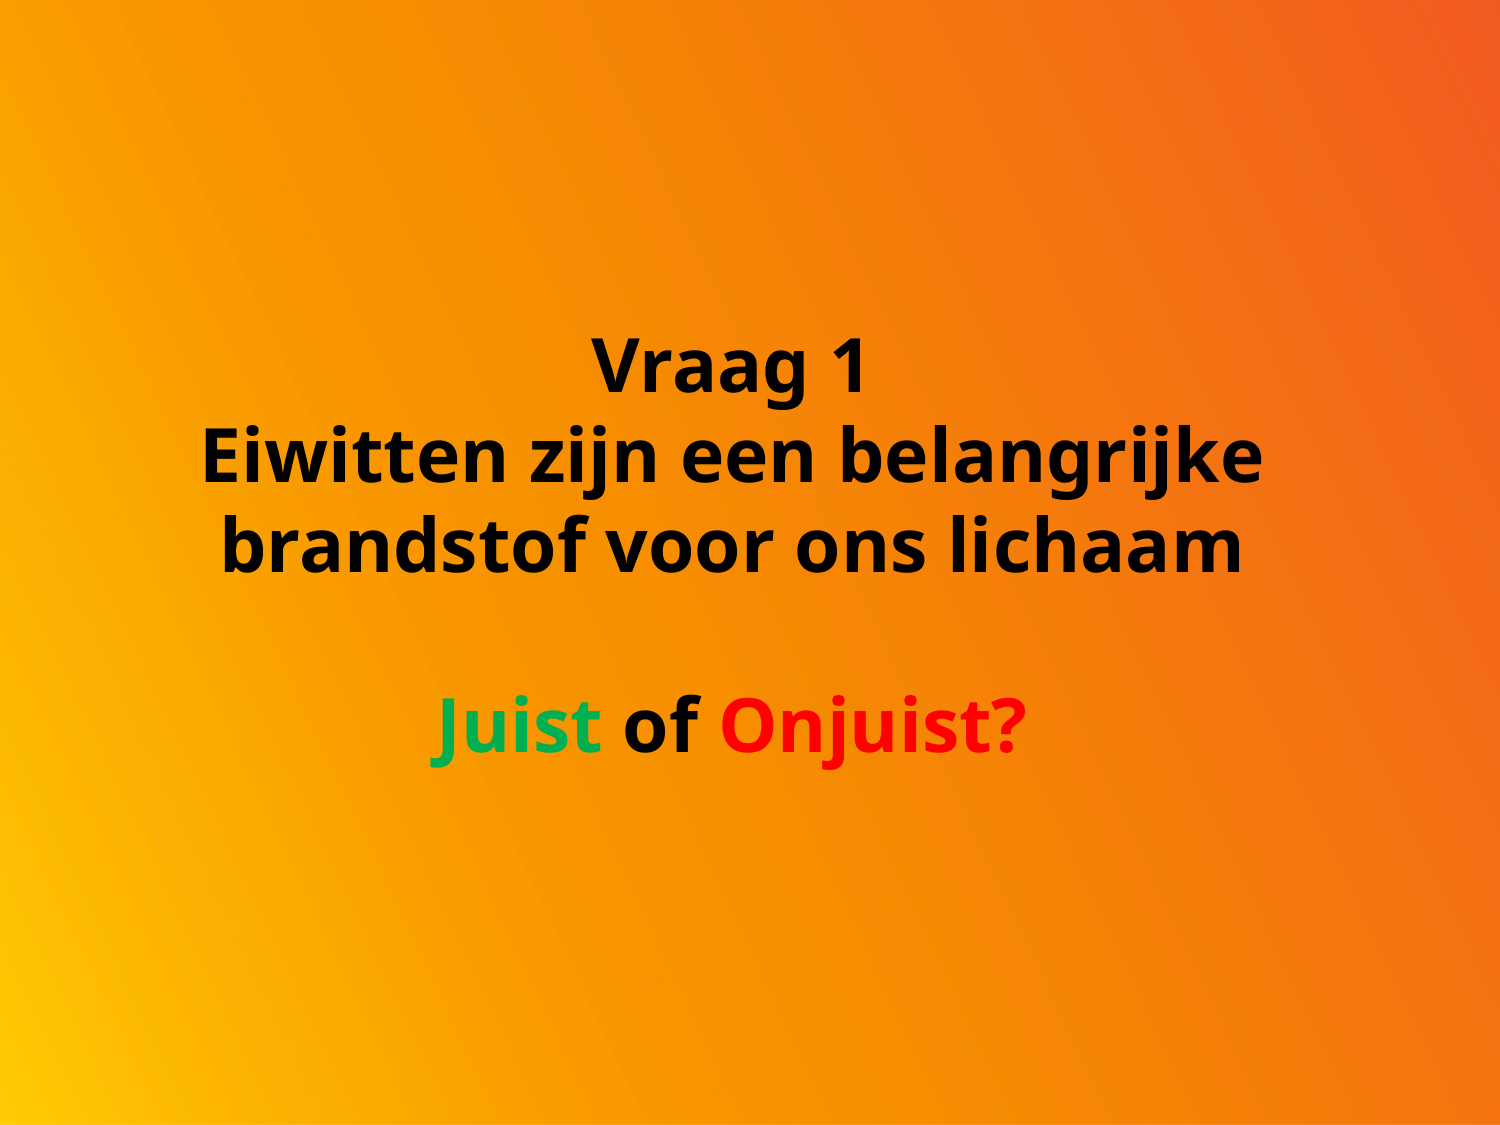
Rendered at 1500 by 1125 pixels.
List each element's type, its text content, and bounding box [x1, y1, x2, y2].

text_box Vraag 1 Eiwitten zijn een belangrijke brandstof voor ons lichaam Juist of Onjuist? [41, 219, 1424, 775]
picture [0, 0, 1500, 1125]
